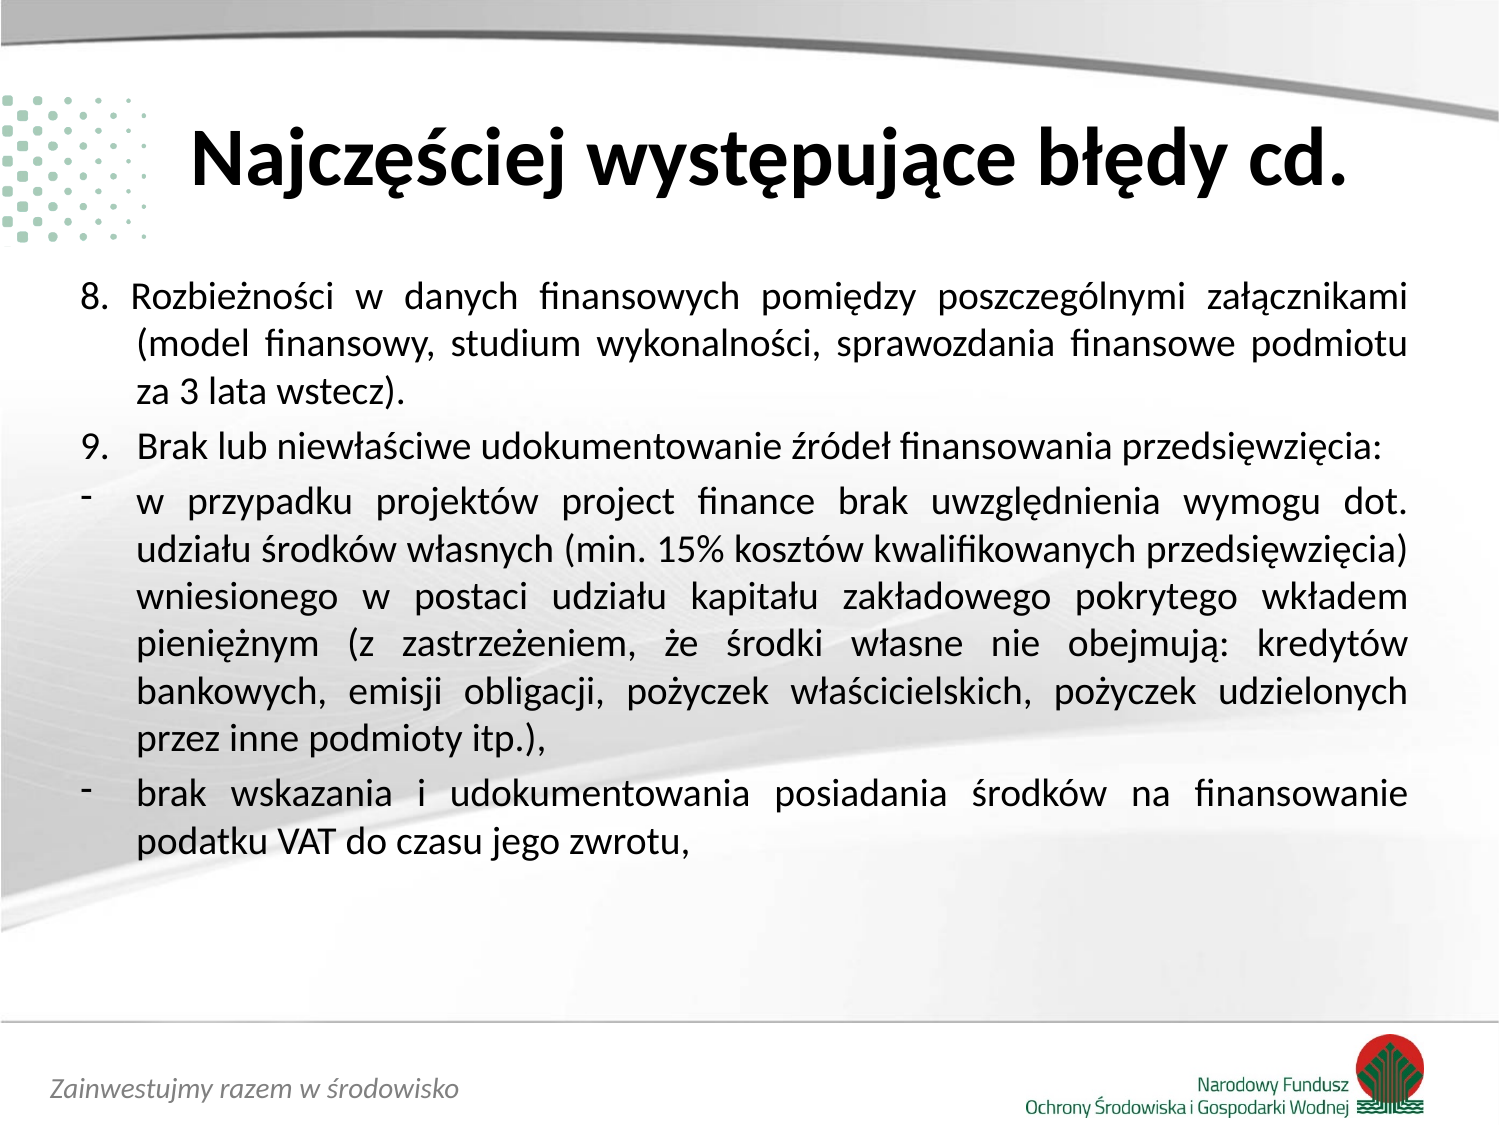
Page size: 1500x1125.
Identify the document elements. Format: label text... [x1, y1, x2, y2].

picture [1026, 1034, 1424, 1118]
title Najczęściej występujące błędy cd. [175, 58, 1425, 247]
list 8. Rozbieżności w danych finansowych pomiędzy poszczególnymi załącznikami (model finansowy, studium wykonalności, sprawozdania finansowe podmiotu za 3 lata wstecz). 9. Brak lub niewłaściwe udokumentowanie źródeł finansowania przedsięwzięcia: w przypadku projektów project finance brak uwzględnienia wymogu dot. udziału środków własnych (min. 15% kosztów kwalifikowanych przedsięwzięcia) wniesionego w postaci udziału kapitału zakładowego pokrytego wkładem pieniężnym (z zastrzeżeniem, że środki własne nie obejmują: kredytów bankowych, emisji obligacji, pożyczek właścicielskich, pożyczek udzielonych przez inne podmioty itp.), brak wskazania i udokumentowania posiadania środków na finansowanie podatku VAT do czasu jego zwrotu, [64, 262, 1425, 1005]
picture [0, 0, 1499, 1023]
